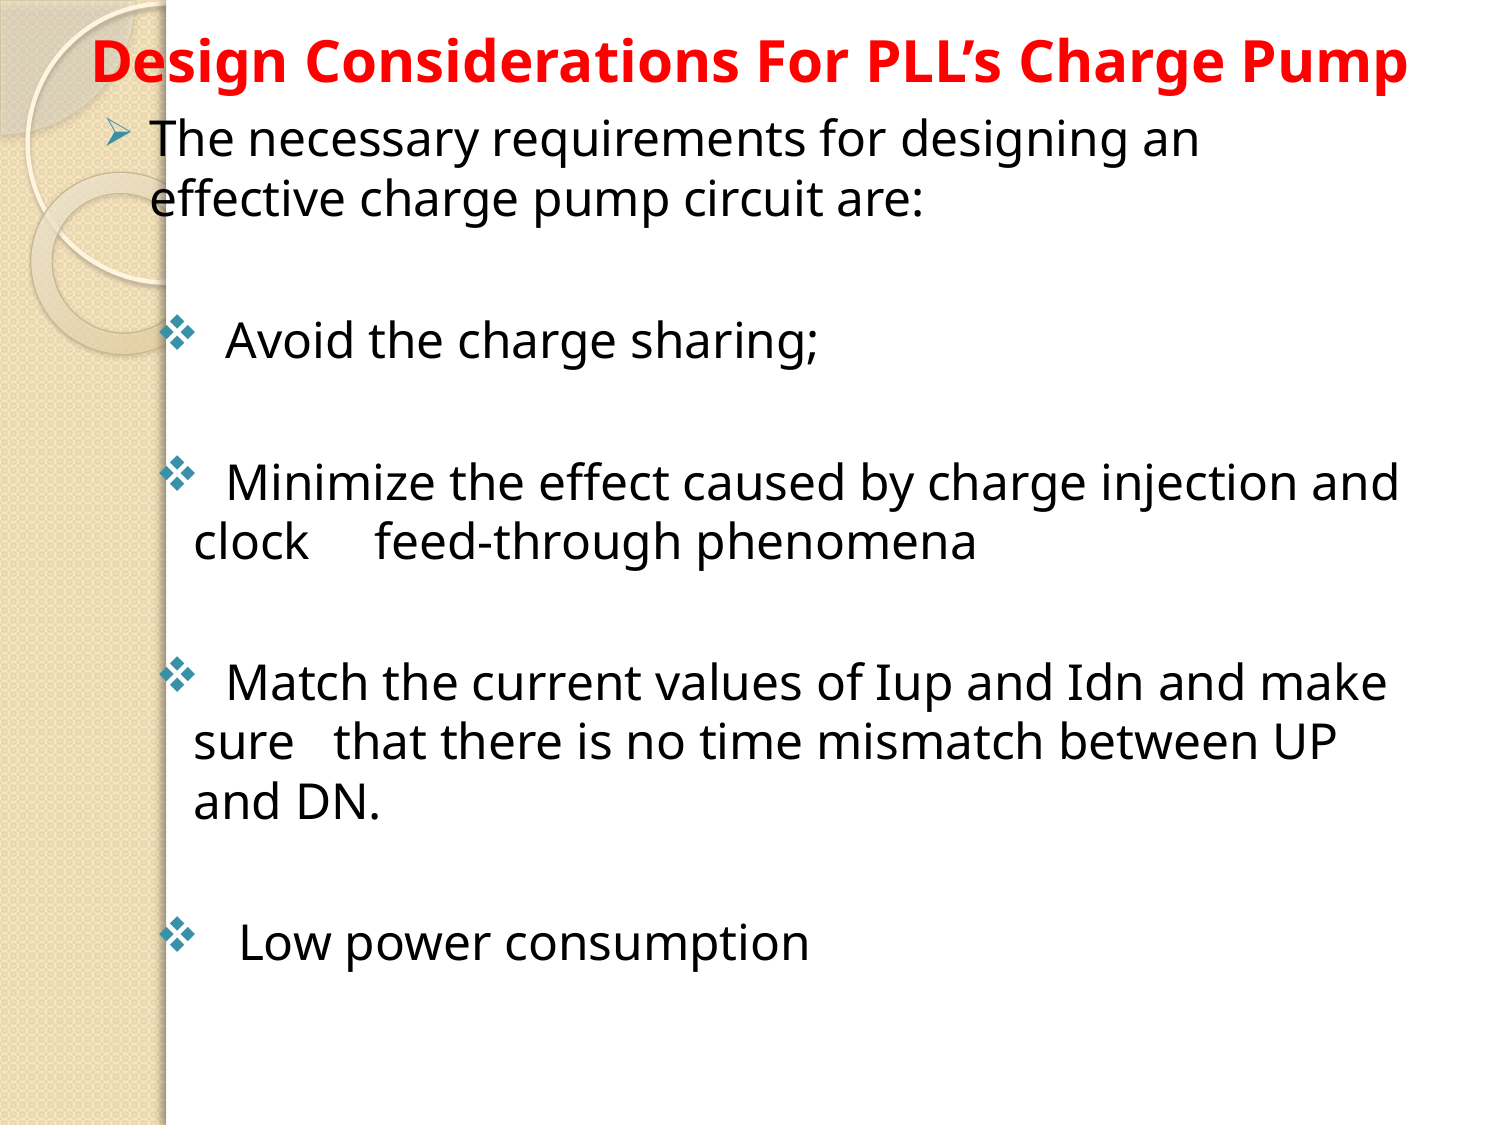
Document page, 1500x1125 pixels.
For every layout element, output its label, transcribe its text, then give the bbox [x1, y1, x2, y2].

title Design Considerations For PLL’s Charge Pump [75, 24, 1425, 93]
list The necessary requirements for designing an effective charge pump circuit are: Avoid the charge sharing; Minimize the effect caused by charge injection and clock feed-through phenomena Match the current values of Iup and Idn and make sure that there is no time mismatch between UP and DN. Low power consumption [75, 99, 1425, 986]
